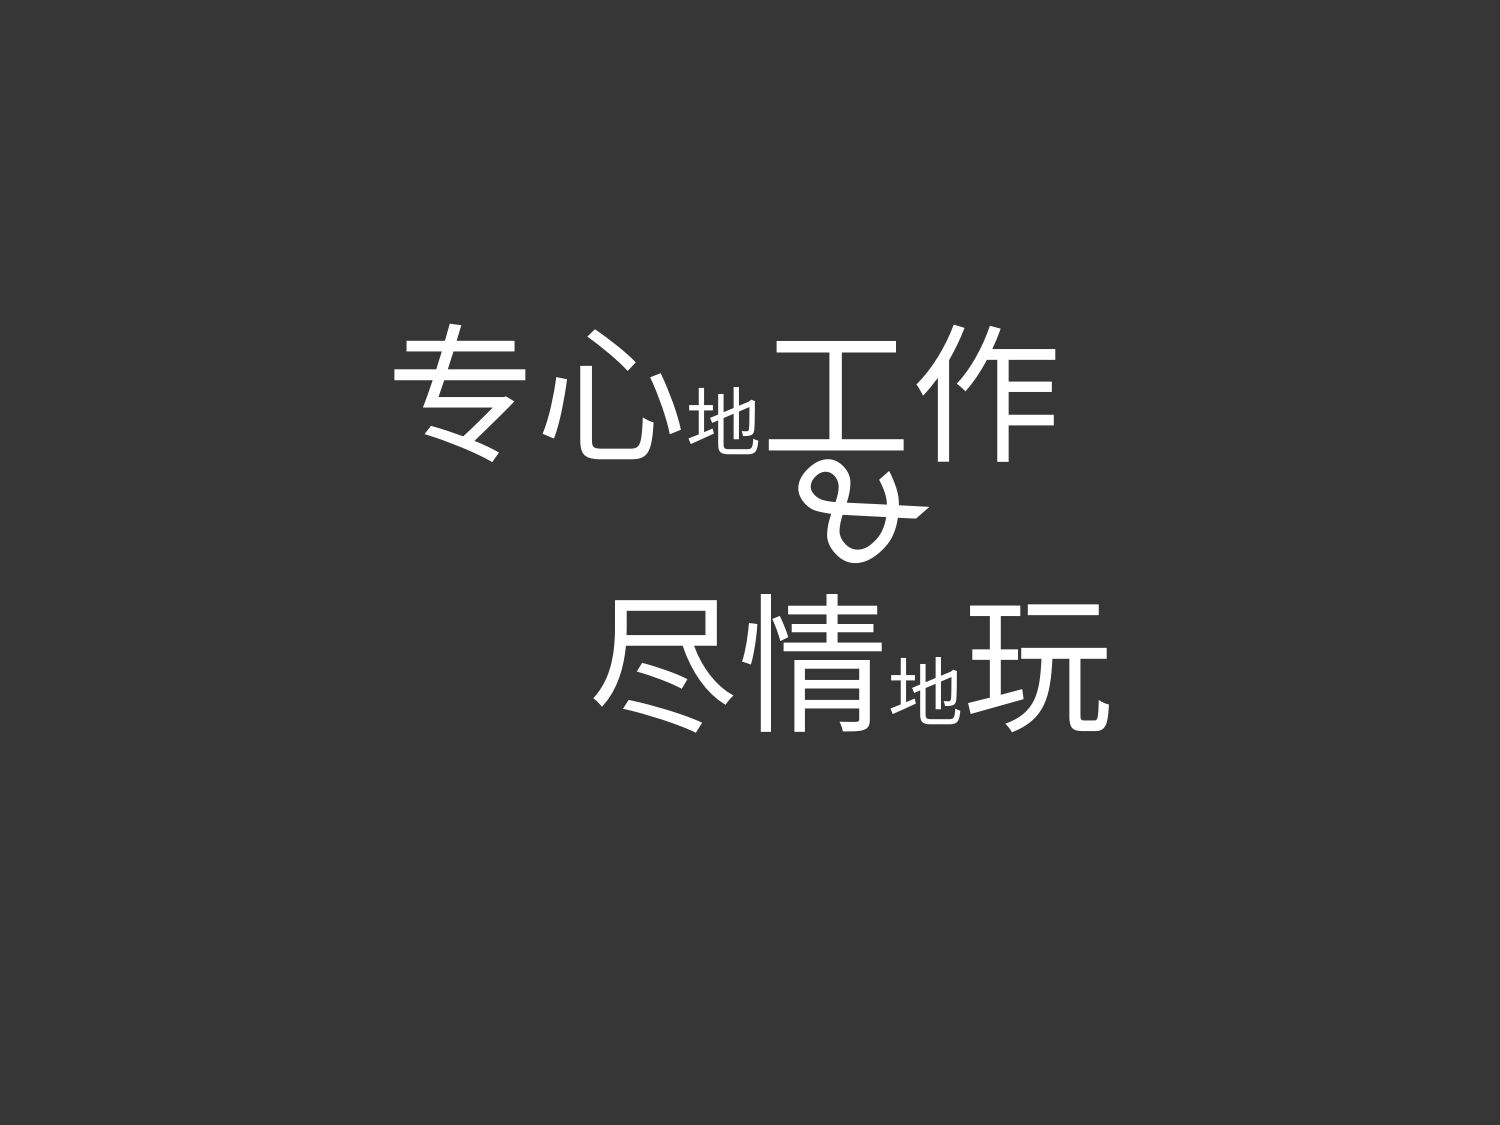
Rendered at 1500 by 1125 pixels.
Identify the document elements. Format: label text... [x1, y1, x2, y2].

text_box & [732, 408, 932, 618]
text_box 专心地工作 尽情地玩 [372, 202, 1128, 758]
